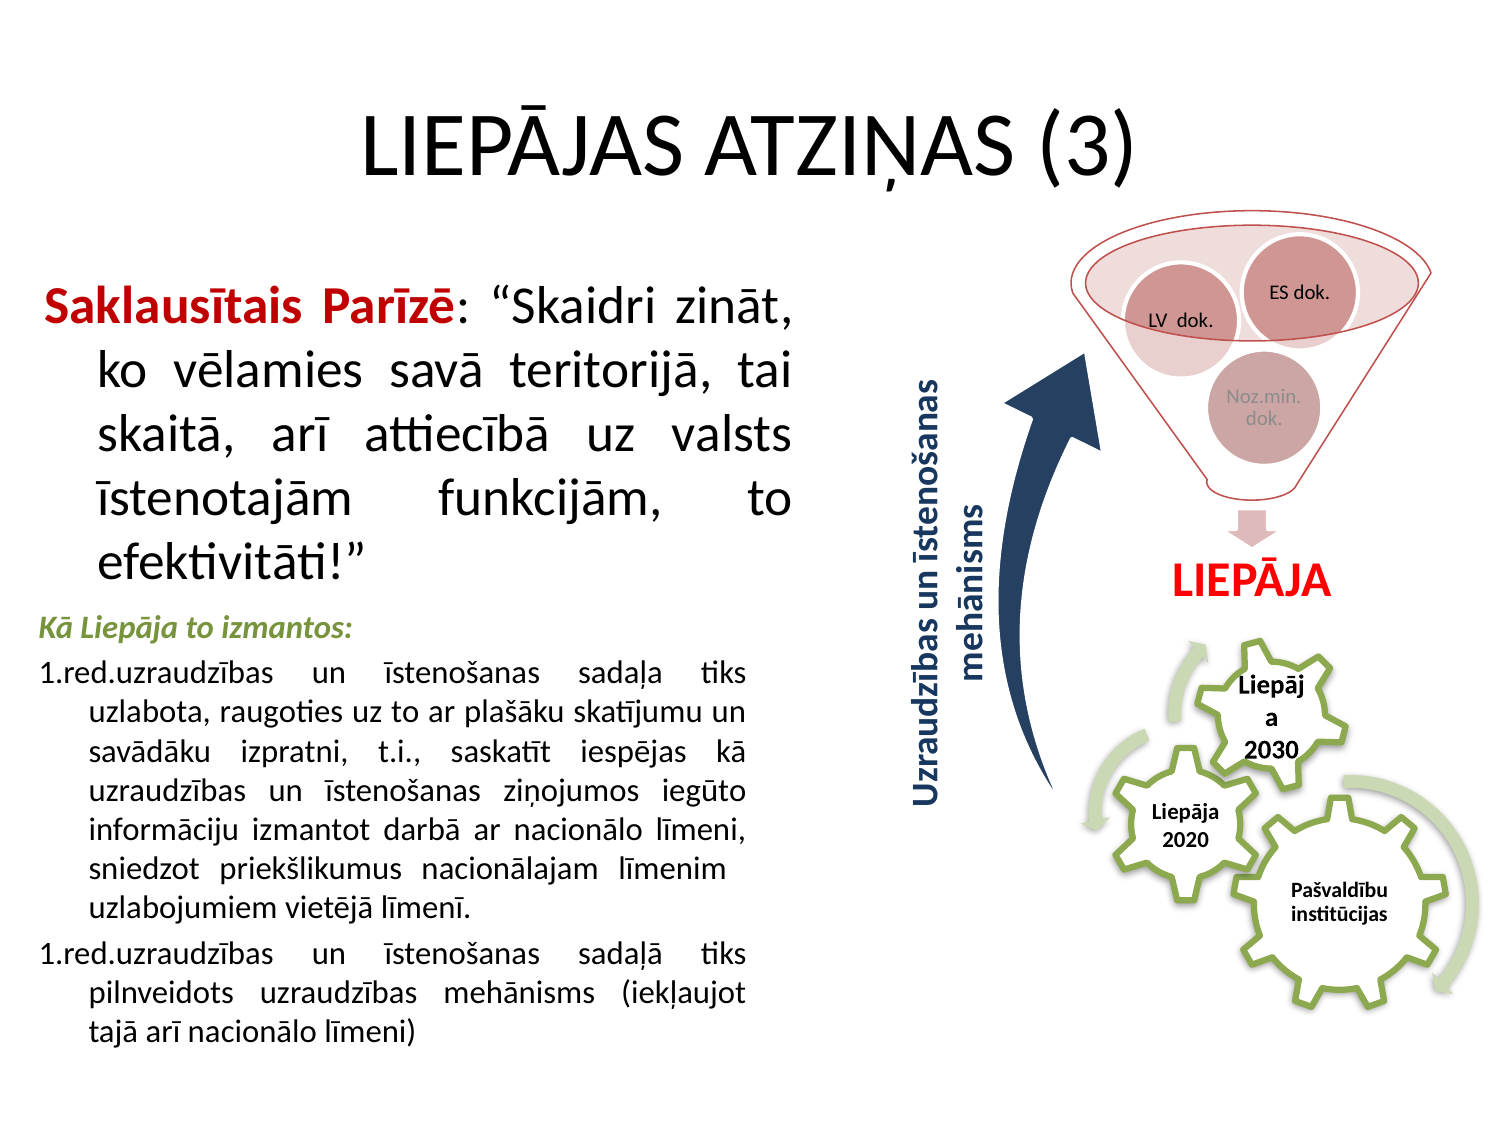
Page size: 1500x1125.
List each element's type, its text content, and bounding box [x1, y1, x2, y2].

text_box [820, 207, 1500, 622]
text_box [891, 361, 994, 826]
title LIEPĀJAS ATZIŅAS (3) [75, 45, 1425, 233]
text_box Kā Liepāja to izmantos: 1.red.uzraudzības un īstenošanas sadaļa tiks uzlabota, raugoties uz to ar plašāku skatījumu un savādāku izpratni, t.i., saskatīt iespējas kā uzraudzības un īstenošanas ziņojumos iegūto informāciju izmantot darbā ar nacionālo līmeni, sniedzot priekšlikumus nacionālajam līmenim uzlabojumiem vietējā līmenī. 1.red.uzraudzības un īstenošanas sadaļā tiks pilnveidots uzraudzības mehānisms (iekļaujot tajā arī nacionālo līmeni) [23, 597, 762, 1071]
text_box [903, 621, 1500, 1012]
list Saklausītais Parīzē: “Skaidri zināt, ko vēlamies savā teritorijā, tai skaitā, arī attiecībā uz valsts īstenotajām funkcijām, to efektivitāti!” [29, 262, 809, 598]
